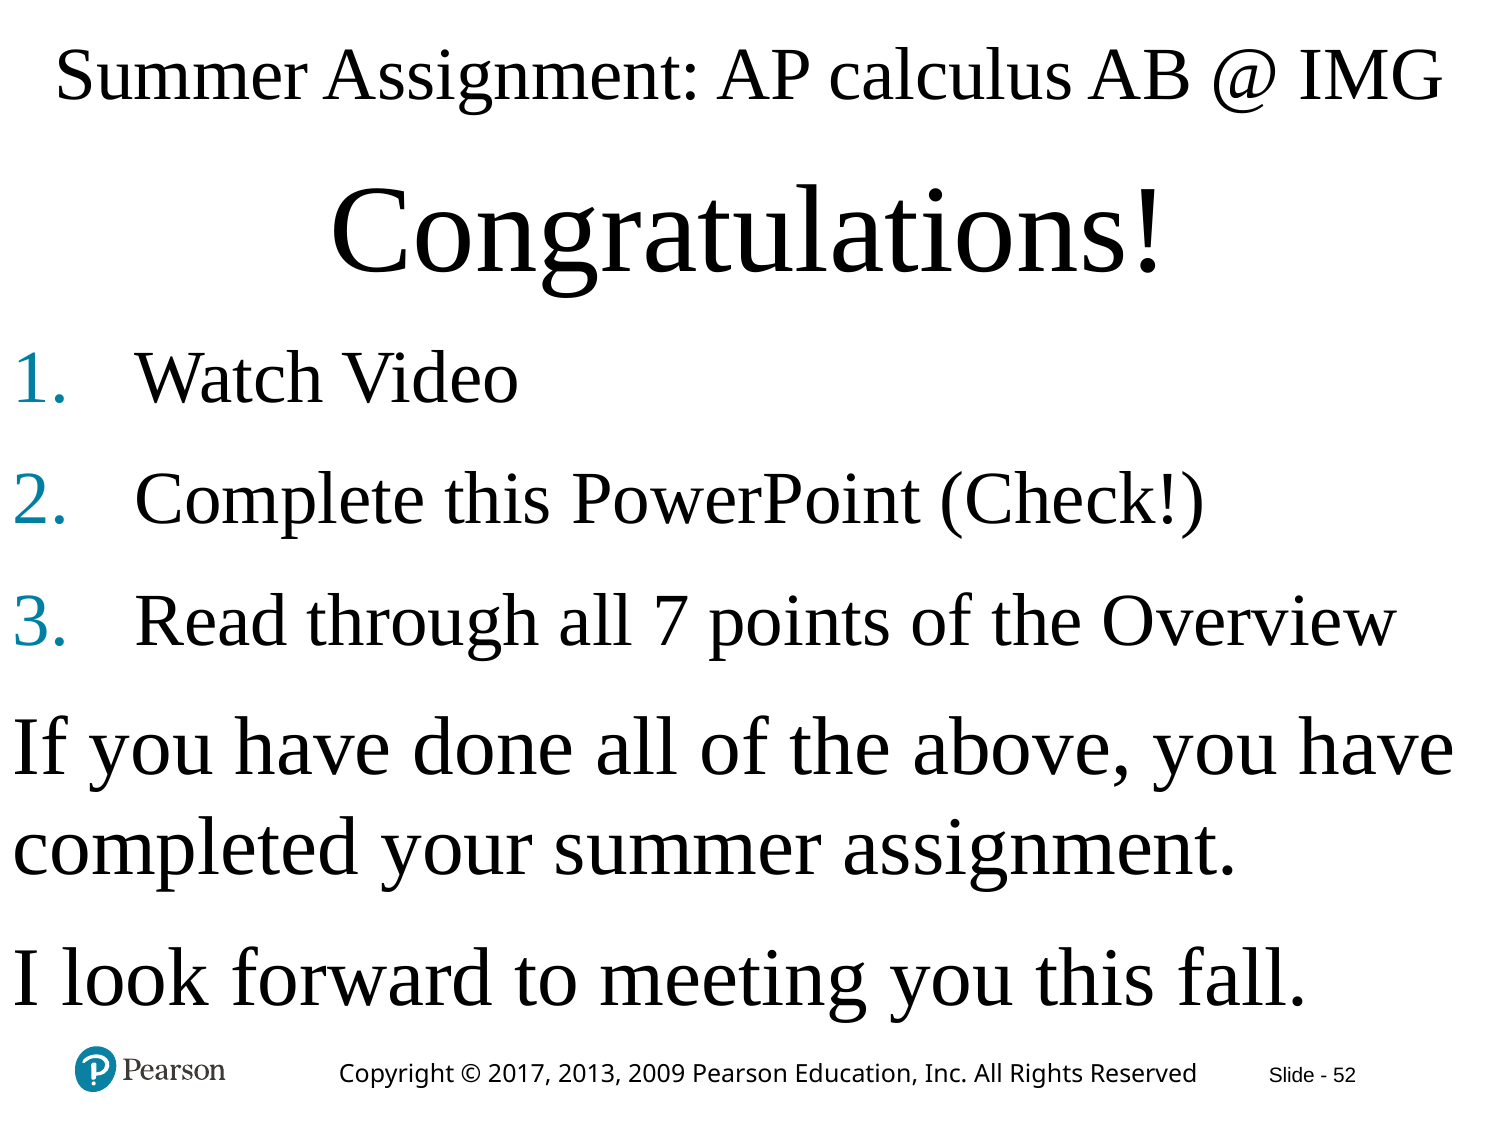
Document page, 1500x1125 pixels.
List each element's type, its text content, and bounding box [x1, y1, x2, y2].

list Summer Assignment: AP calculus AB @ IMG Congratulations! Watch Video Complete this PowerPoint (Check!) Read through all 7 points of the Overview If you have done all of the above, you have completed your summer assignment. I look forward to meeting you this fall. [12, 24, 1488, 1113]
